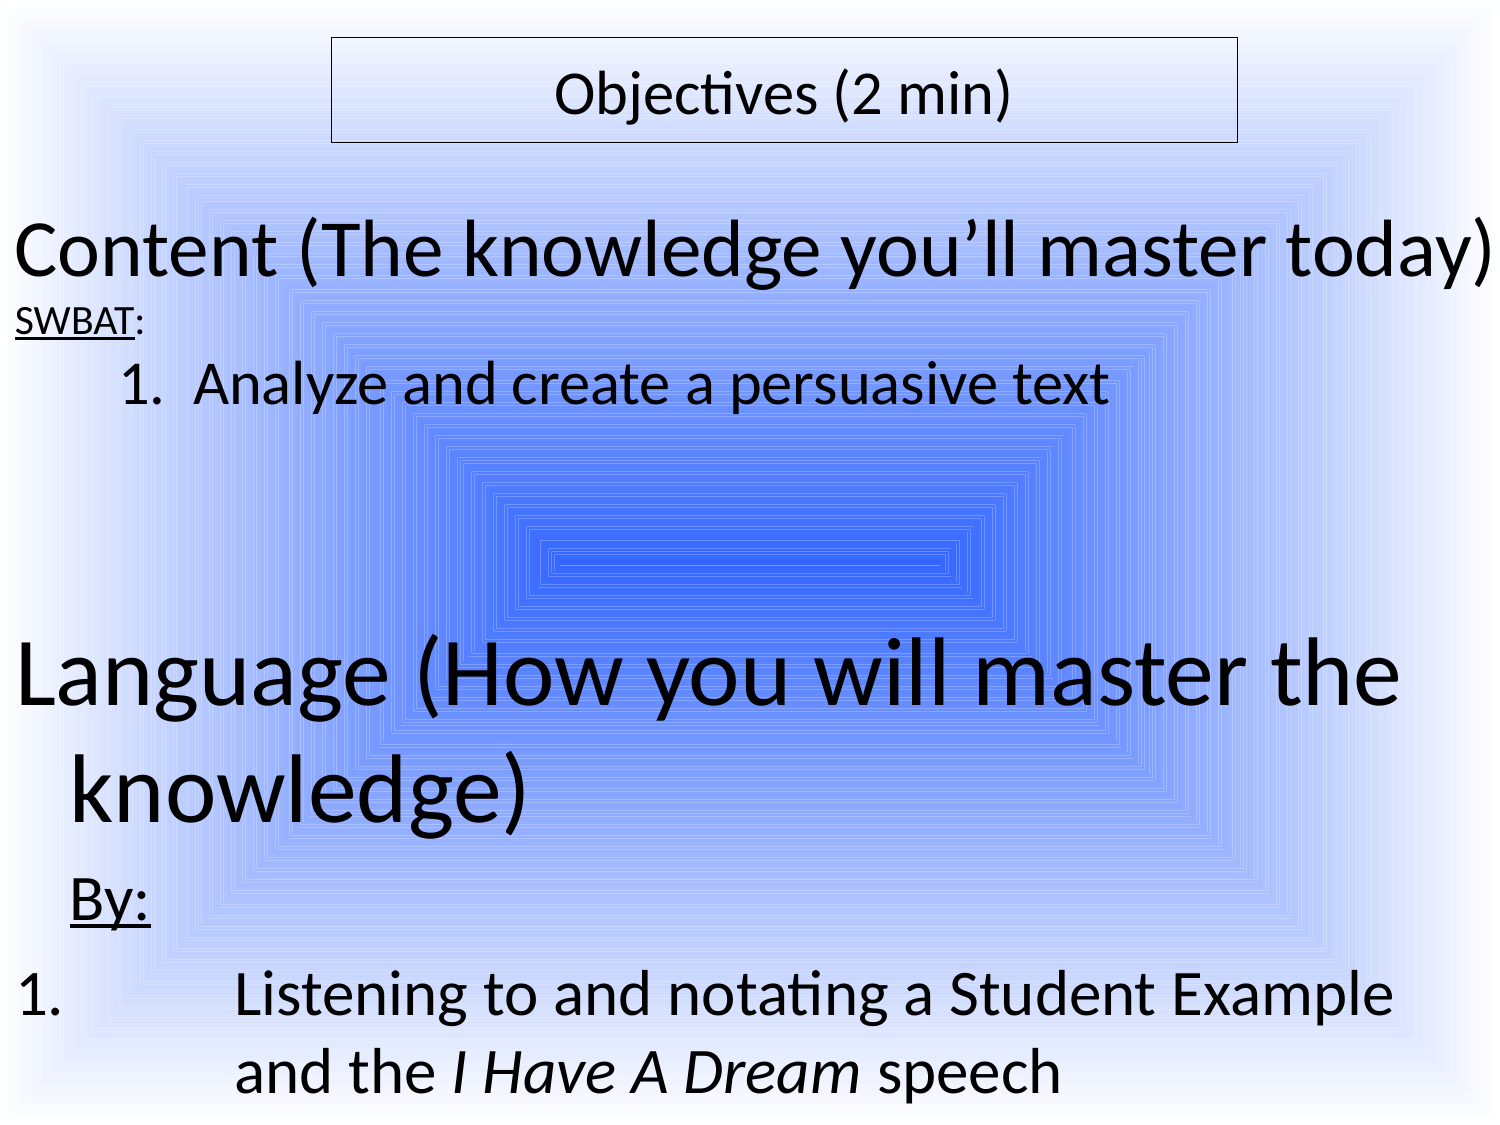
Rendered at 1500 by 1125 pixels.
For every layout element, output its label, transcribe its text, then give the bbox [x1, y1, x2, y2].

title Objectives (2 min) [331, 37, 1238, 143]
list Language (How you will master the knowledge) By: Listening to and notating a Student Example and the I Have A Dream speech [0, 549, 1500, 1125]
text_box Content (The knowledge you’ll master today) SWBAT: Analyze and create a persuasive text [0, 187, 1500, 425]
